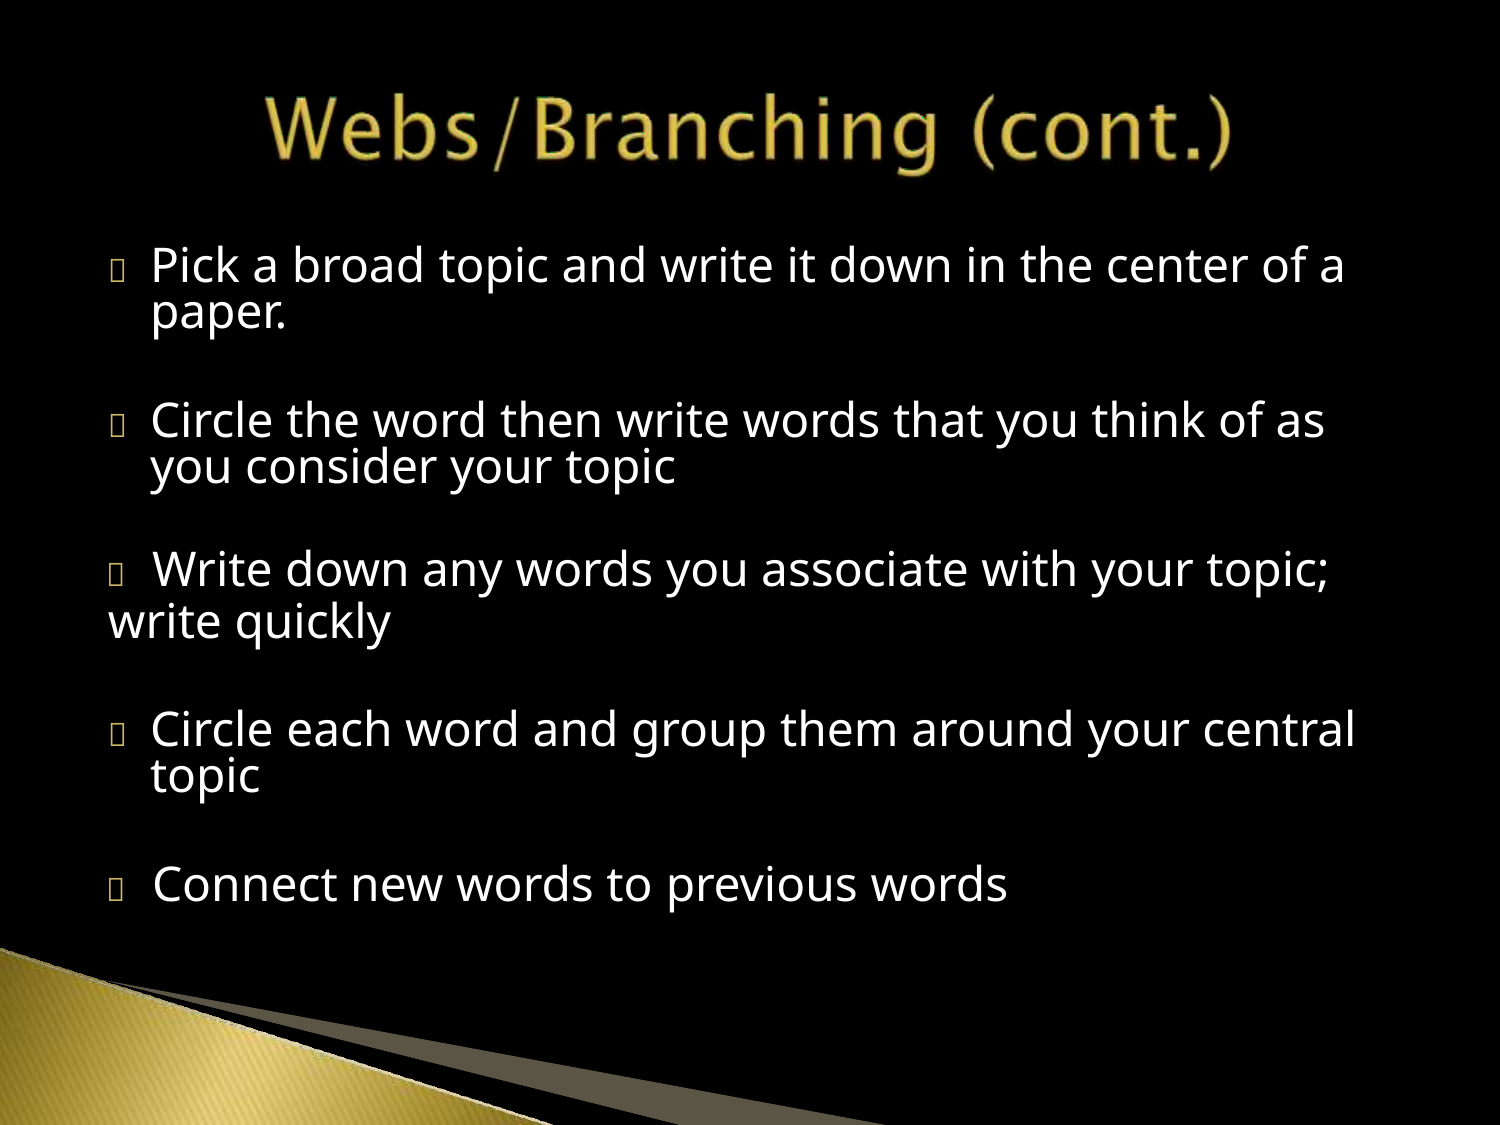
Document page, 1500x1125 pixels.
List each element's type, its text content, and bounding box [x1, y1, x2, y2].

text_box [558, 1064, 886, 1125]
text_box  Pick a broad topic and write it down in the center of a paper.  Circle the word then write words that you think of as you consider your topic  Write down any words you associate with your topic; write quickly  Circle each word and group them around your central topic  Connect new words to previous words [105, 232, 1401, 912]
text_box [554, 949, 558, 1125]
text_box [0, 948, 554, 1125]
text_box [206, 56, 1319, 200]
text_box [558, 1094, 679, 1125]
